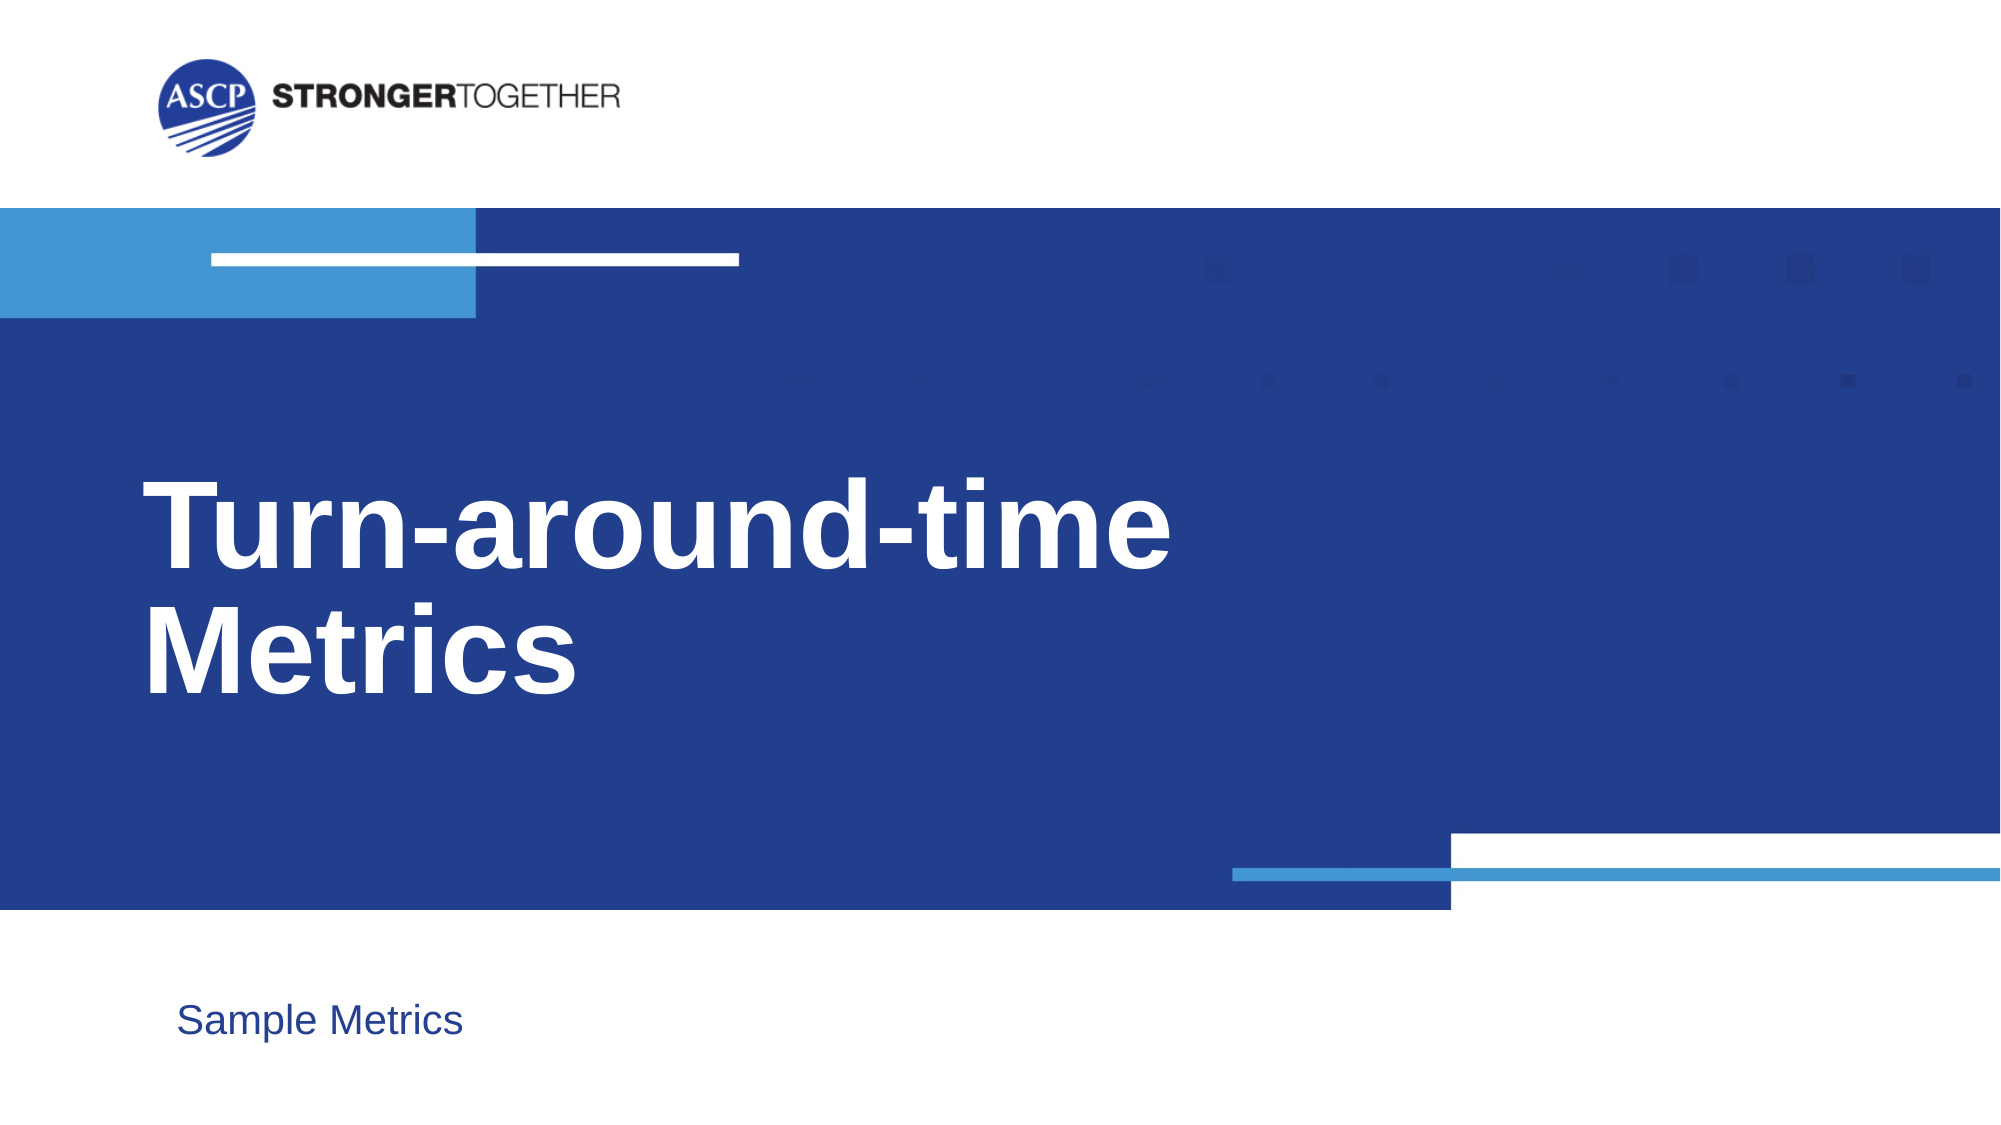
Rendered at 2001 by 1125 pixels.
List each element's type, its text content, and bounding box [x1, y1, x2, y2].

subtitle Sample Metrics [143, 939, 1644, 1104]
title Turn-around-time Metrics [127, 320, 1644, 867]
picture [158, 59, 620, 157]
picture [0, 208, 2001, 910]
